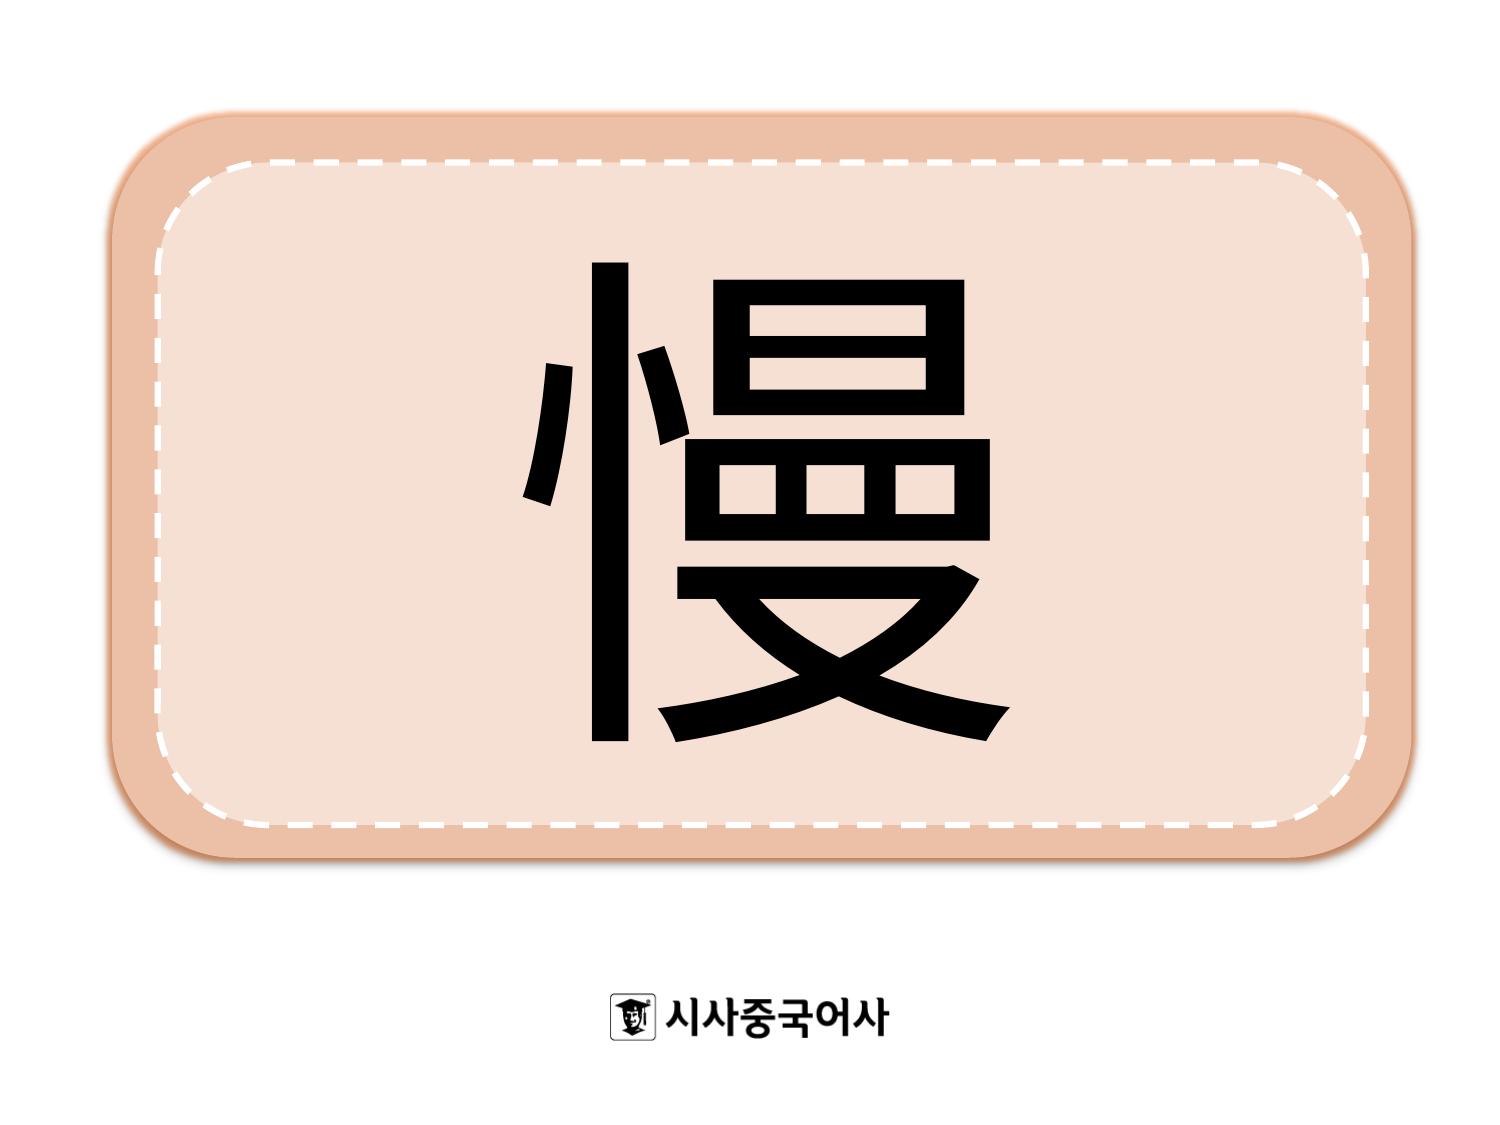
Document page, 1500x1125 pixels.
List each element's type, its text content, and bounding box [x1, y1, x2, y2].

text_box 慢 [162, 160, 1371, 824]
picture [602, 987, 898, 1047]
